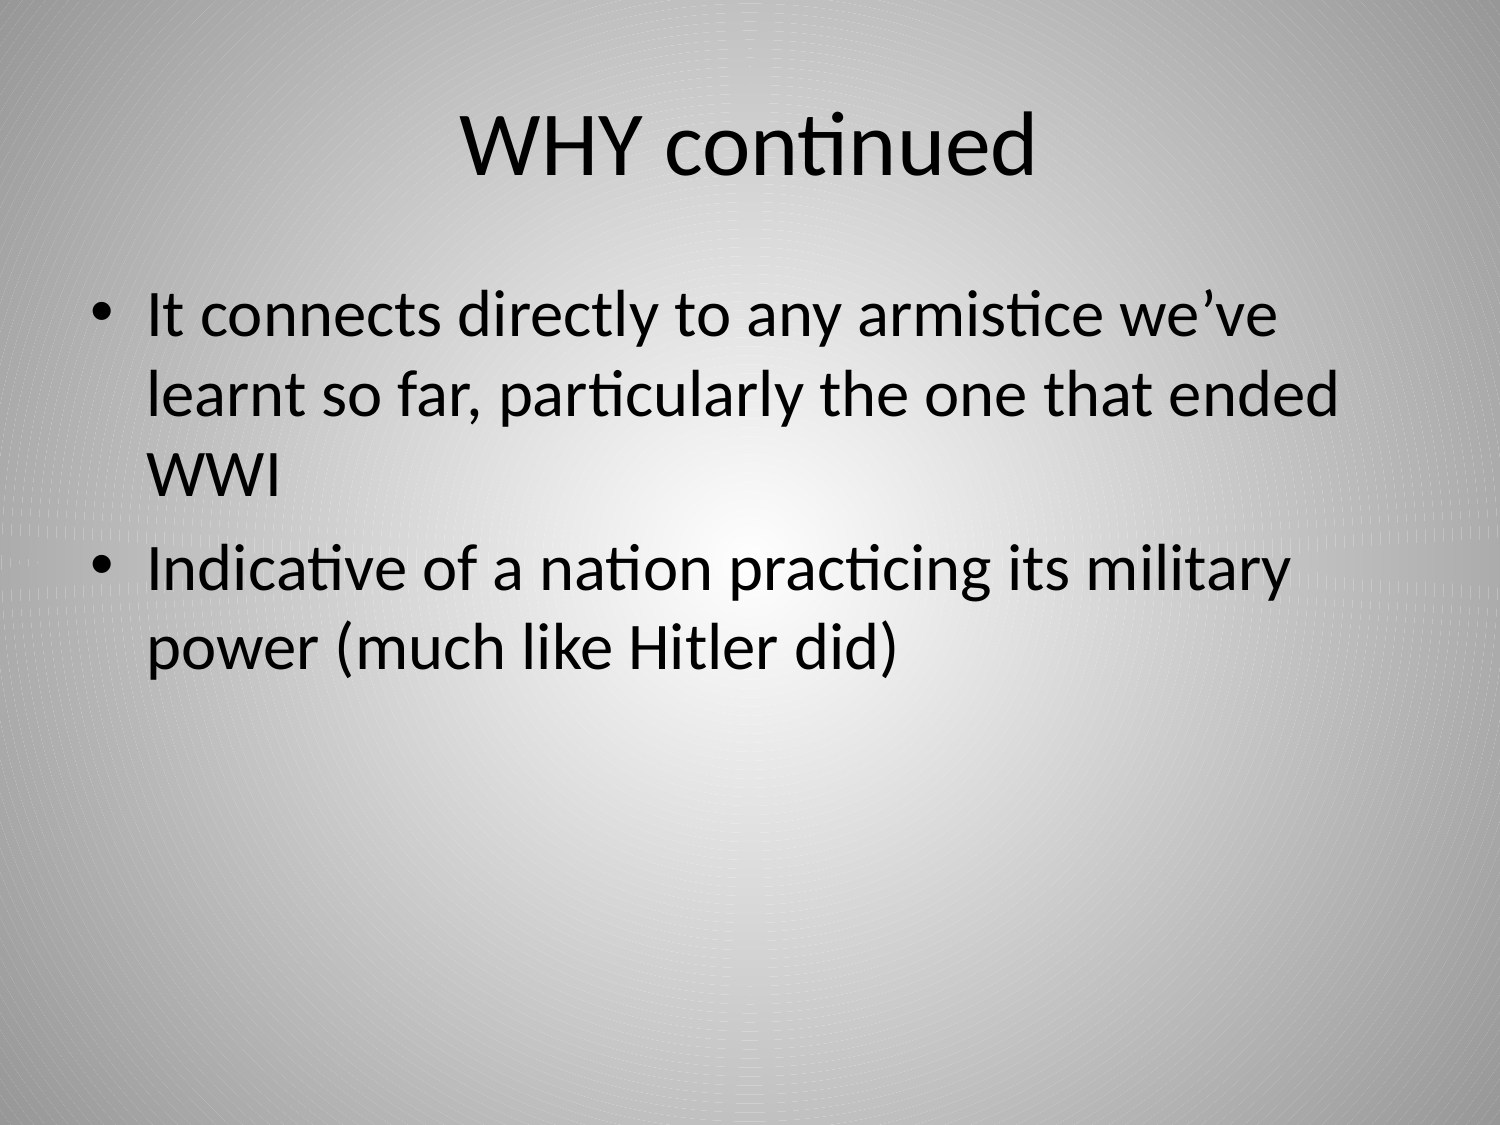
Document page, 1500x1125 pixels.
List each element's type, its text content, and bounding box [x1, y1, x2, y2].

title WHY continued [75, 45, 1425, 233]
list It connects directly to any armistice we’ve learnt so far, particularly the one that ended WWI Indicative of a nation practicing its military power (much like Hitler did) [75, 262, 1425, 1005]
